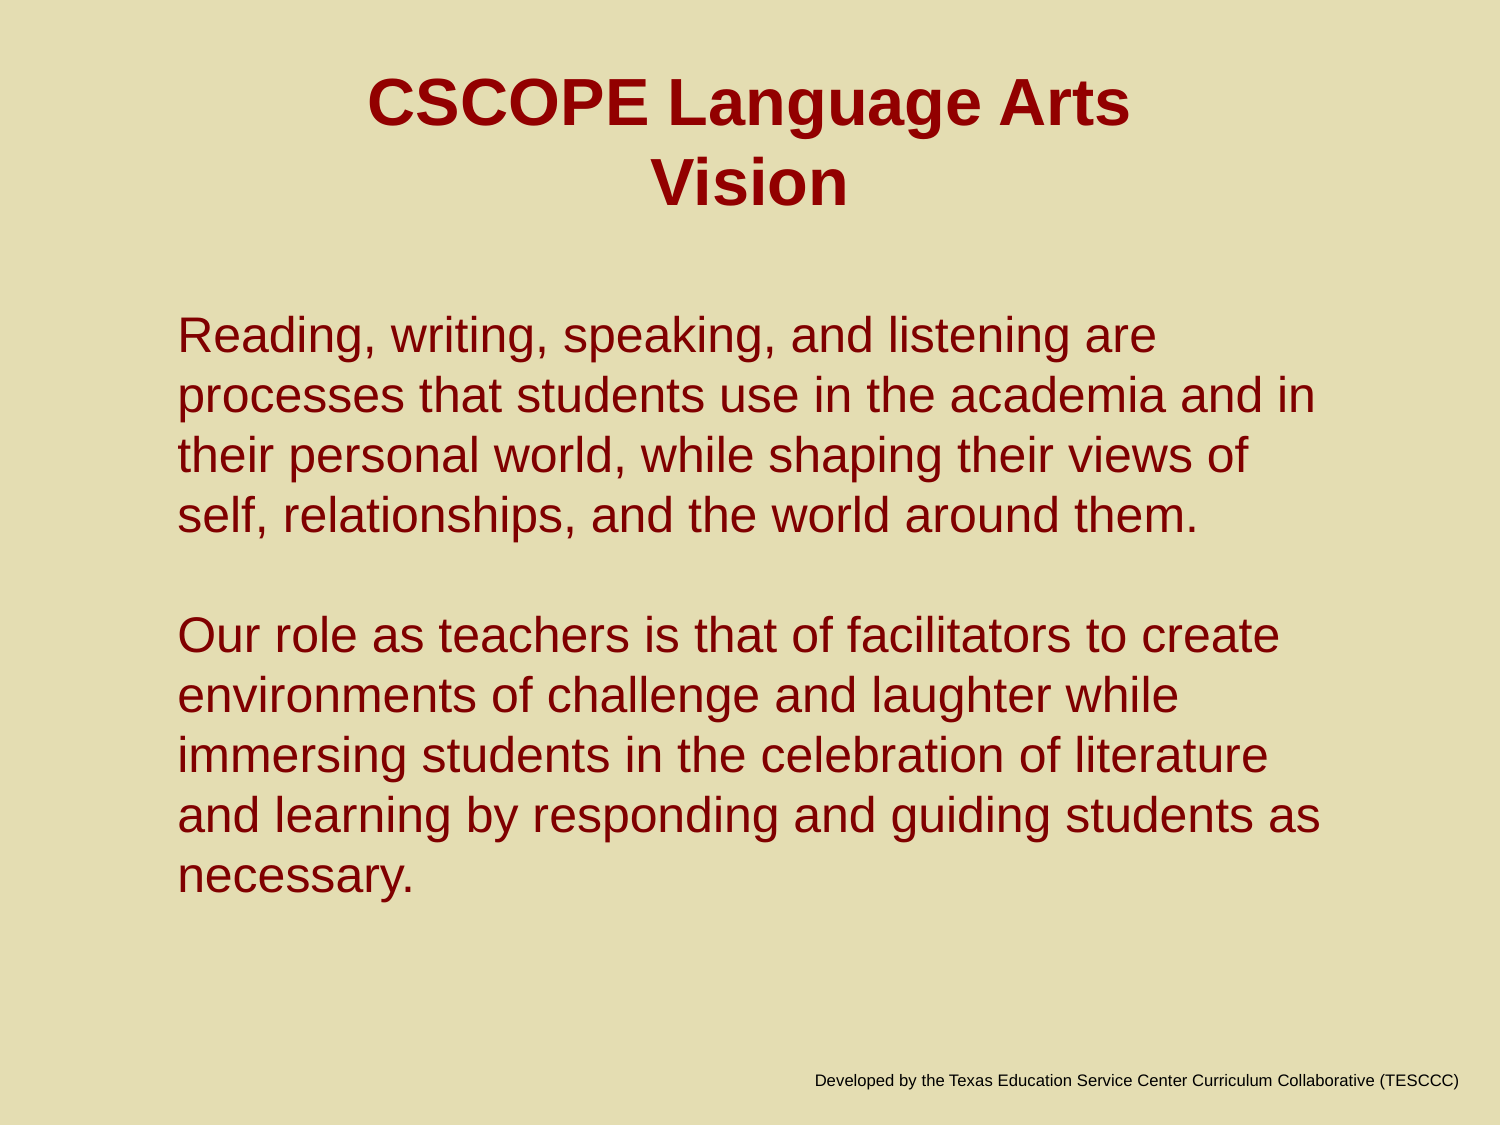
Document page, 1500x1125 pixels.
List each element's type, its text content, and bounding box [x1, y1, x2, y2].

text_box Reading, writing, speaking, and listening are processes that students use in the academia and in their personal world, while shaping their views of self, relationships, and the world around them. Our role as teachers is that of facilitators to create environments of challenge and laughter while immersing students in the celebration of literature and learning by responding and guiding students as necessary. [162, 249, 1350, 910]
list [74, 262, 1426, 1006]
title CSCOPE Language Arts Vision [74, 44, 1426, 233]
